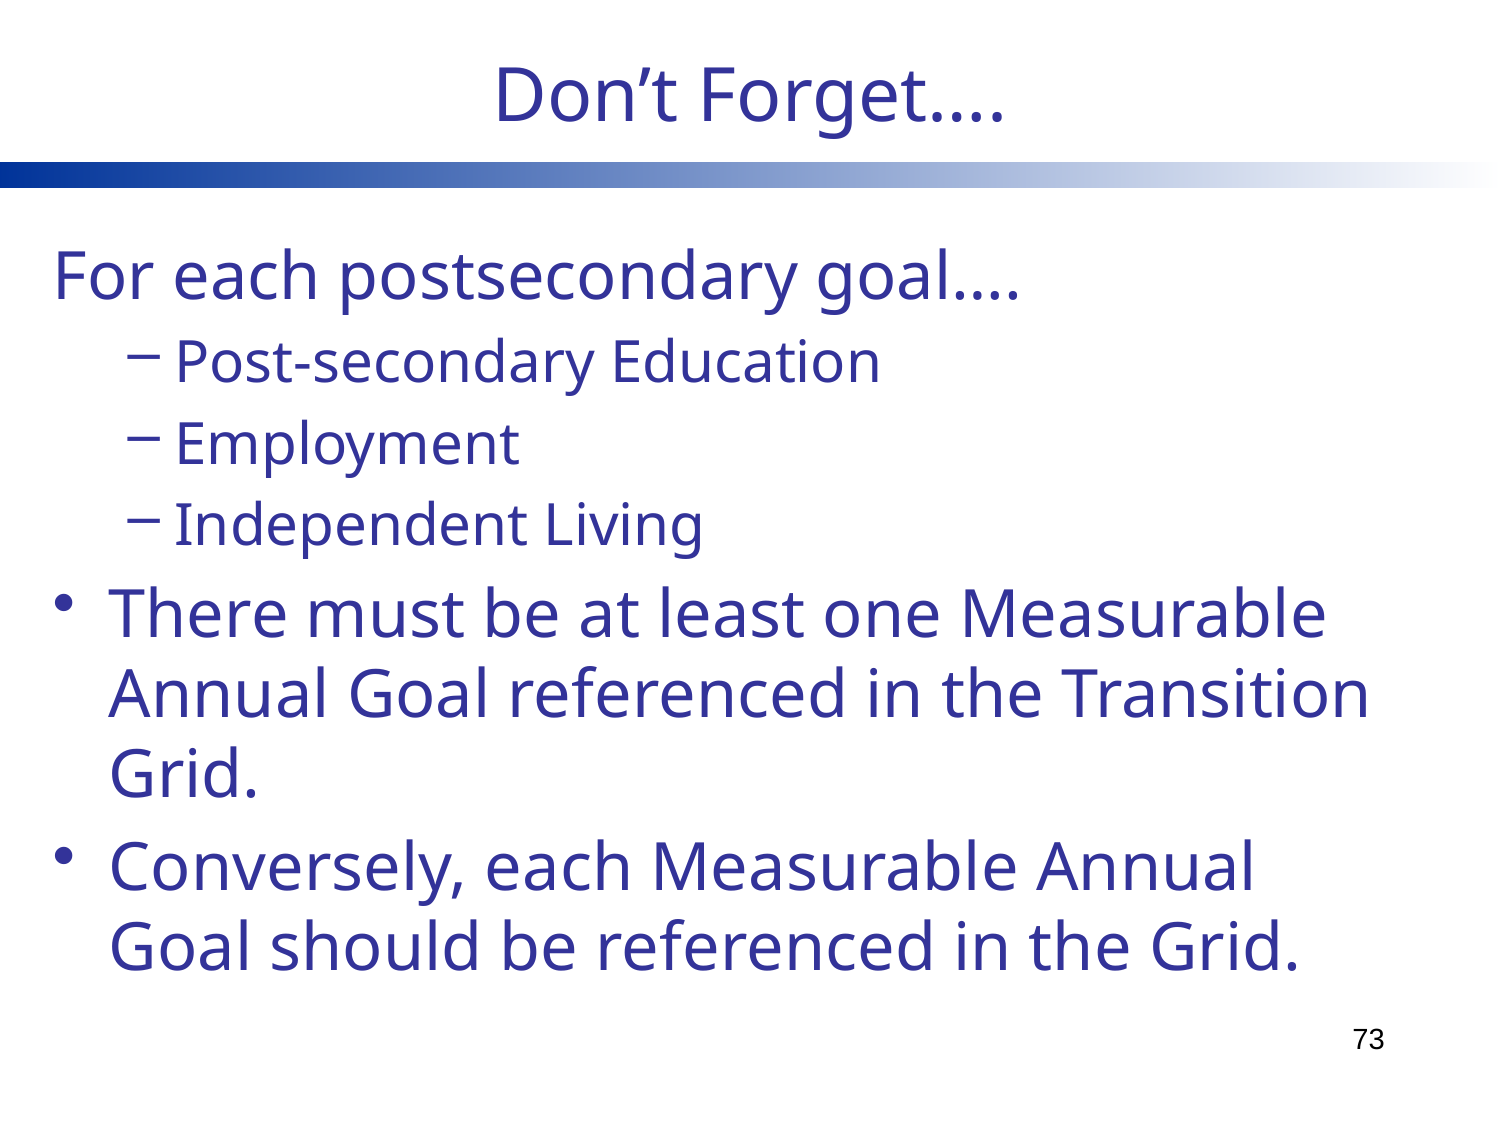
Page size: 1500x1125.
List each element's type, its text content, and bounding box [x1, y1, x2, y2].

title Don’t Forget…. [75, 45, 1425, 138]
list For each postsecondary goal…. Post-secondary Education Employment Independent Living There must be at least one Measurable Annual Goal referenced in the Transition Grid. Conversely, each Measurable Annual Goal should be referenced in the Grid. [37, 224, 1425, 1005]
slide_number 73 [1324, 1012, 1401, 1091]
